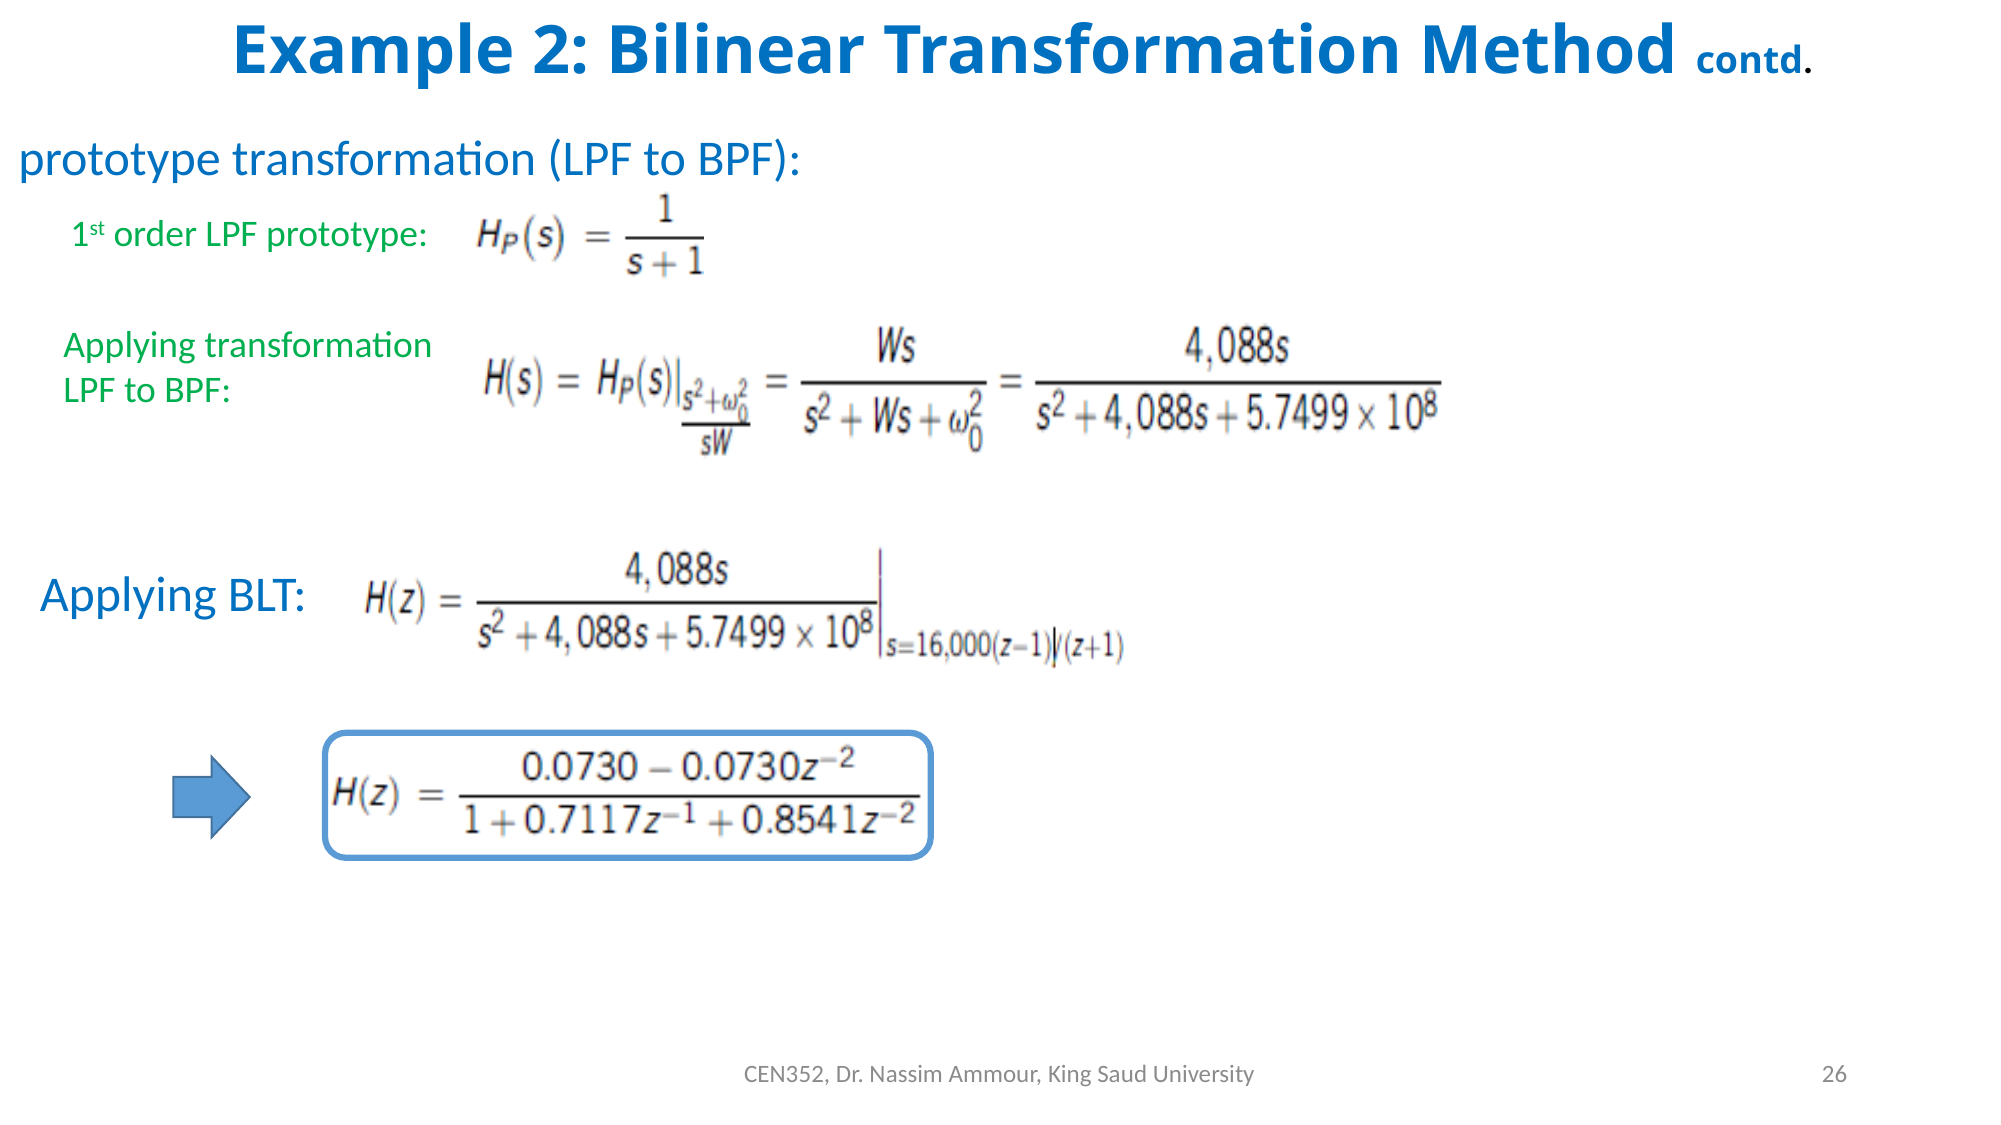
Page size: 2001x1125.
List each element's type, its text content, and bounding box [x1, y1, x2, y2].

text_box Applying transformation LPF to BPF: [48, 312, 453, 417]
slide_number 26 [1412, 1042, 1863, 1103]
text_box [323, 725, 931, 859]
text_box 1st order LPF prototype: [55, 201, 444, 262]
text_box Example 2: Bilinear Transformation Method contd. [217, 0, 1912, 95]
text_box Applying BLT: [24, 554, 322, 630]
picture [359, 536, 1140, 677]
text_box [172, 754, 252, 840]
footer CEN352, Dr. Nassim Ammour, King Saud University [662, 1042, 1338, 1103]
text_box prototype transformation (LPF to BPF): [3, 117, 818, 193]
picture [470, 178, 704, 287]
picture [470, 312, 1454, 475]
